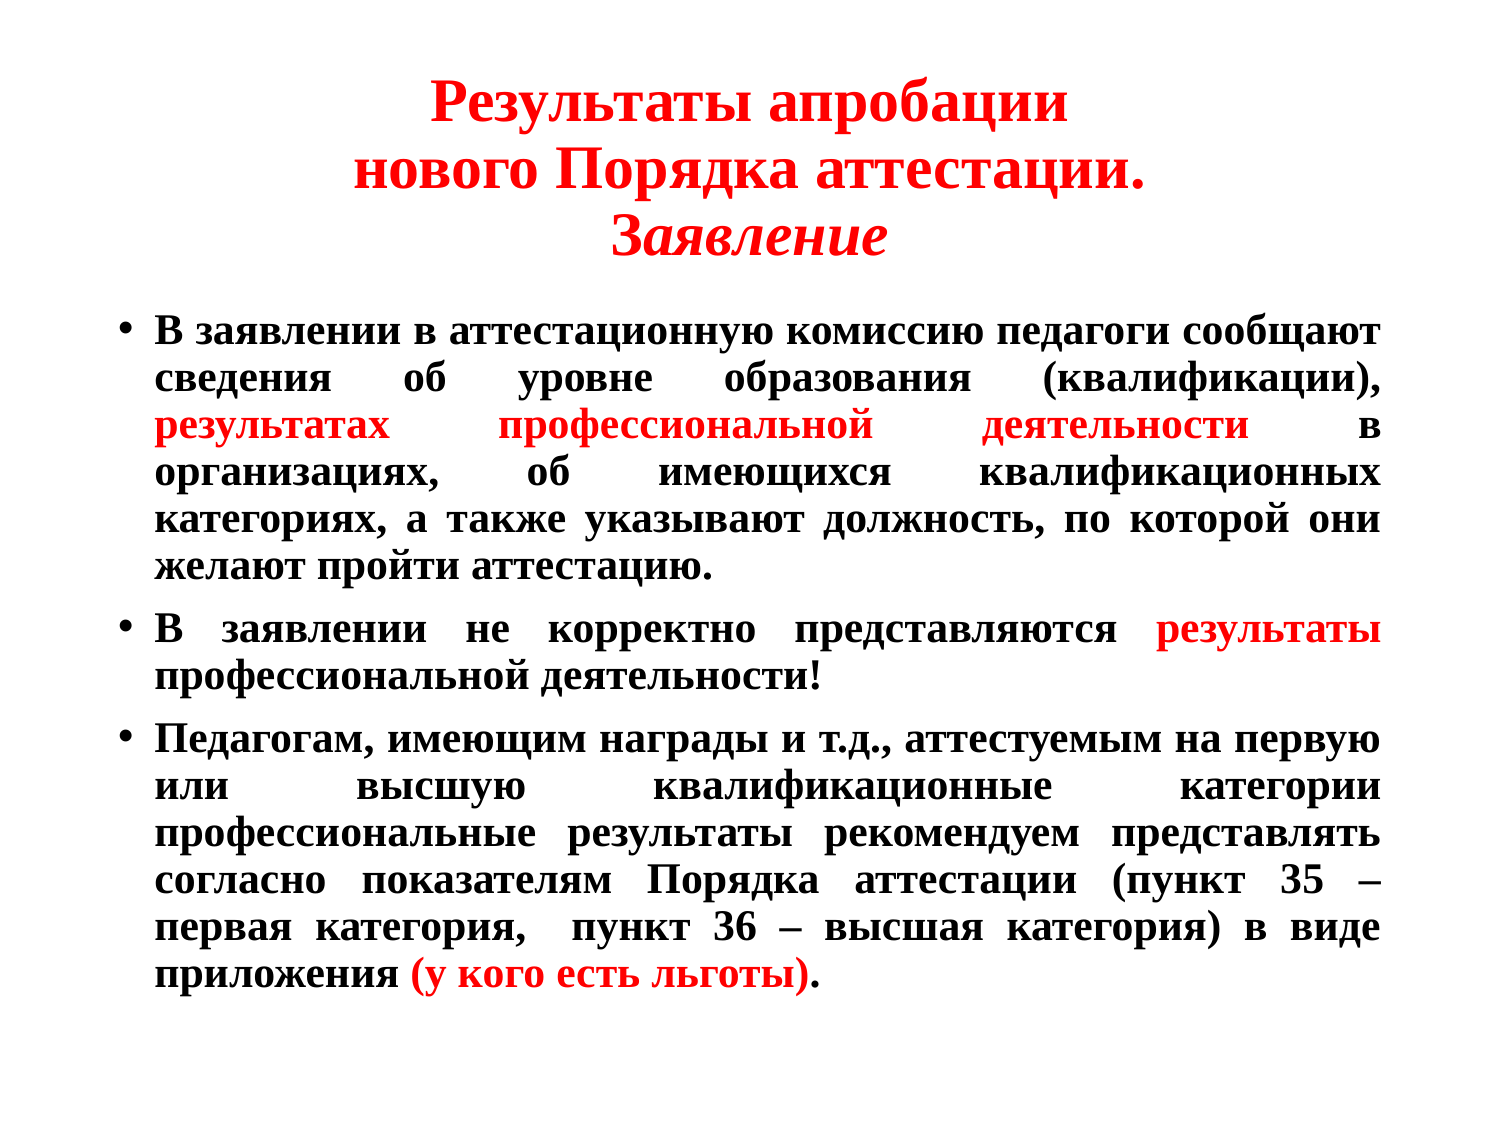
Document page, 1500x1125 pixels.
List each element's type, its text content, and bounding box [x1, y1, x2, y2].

title Результаты апробации нового Порядка аттестации. Заявление [103, 59, 1397, 278]
list В заявлении в аттестационную комиссию педагоги сообщают сведения об уровне образования (квалификации), результатах профессиональной деятельности в организациях, об имеющихся квалификационных категориях, а также указывают должность, по которой они желают пройти аттестацию. В заявлении не корректно представляются результаты профессиональной деятельности! Педагогам, имеющим награды и т.д., аттестуемым на первую или высшую квалификационные категории профессиональные результаты рекомендуем представлять согласно показателям Порядка аттестации (пункт 35 – первая категория, пункт 36 – высшая категория) в виде приложения (у кого есть льготы). [103, 299, 1397, 1014]
